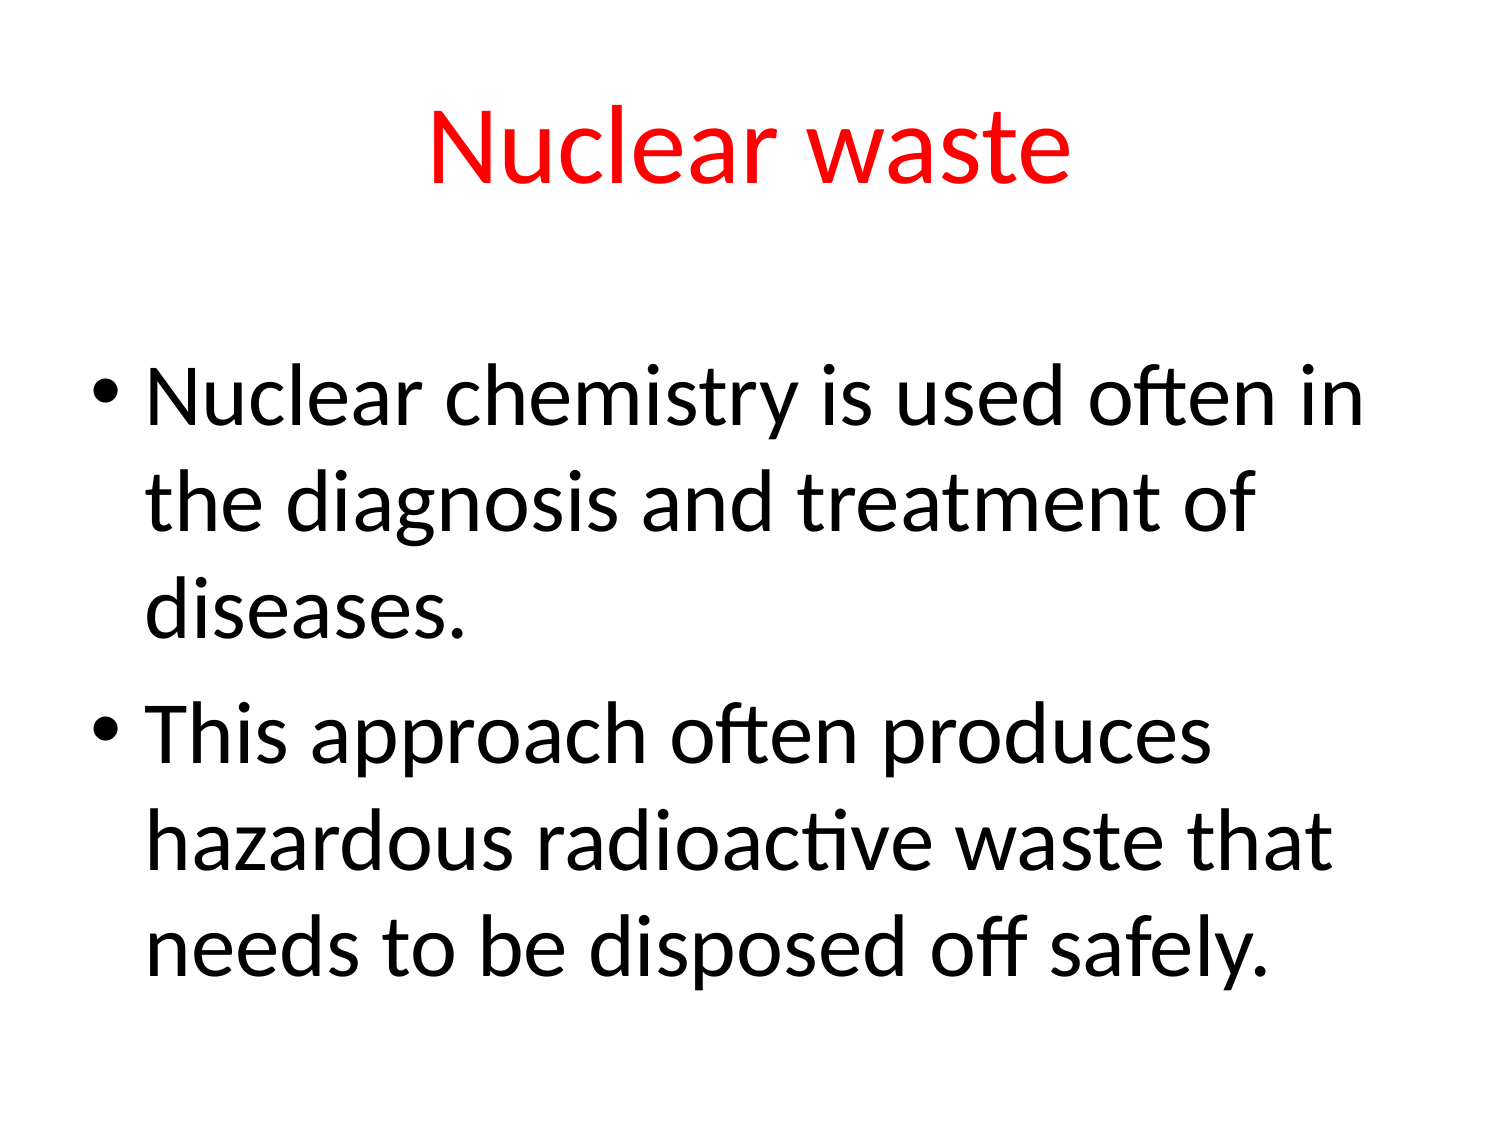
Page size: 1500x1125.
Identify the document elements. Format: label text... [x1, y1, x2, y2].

list Nuclear chemistry is used often in the diagnosis and treatment of diseases. This approach often produces hazardous radioactive waste that needs to be disposed off safely. [75, 328, 1425, 1005]
title Nuclear waste [75, 45, 1425, 233]
